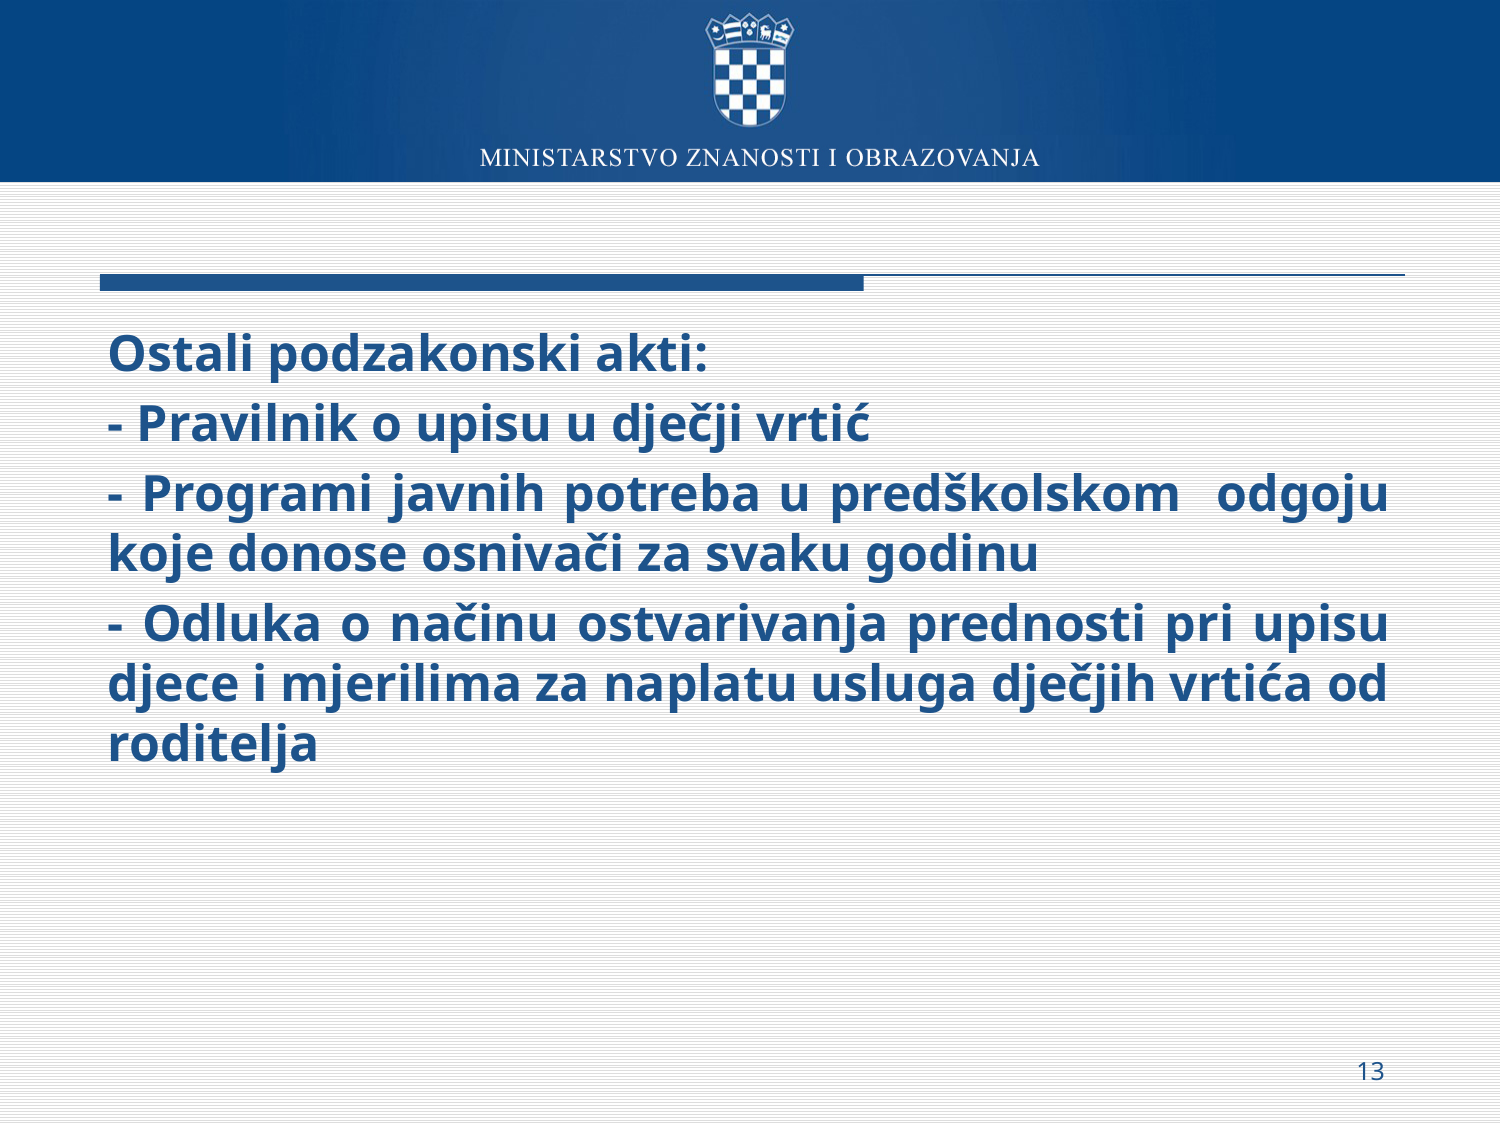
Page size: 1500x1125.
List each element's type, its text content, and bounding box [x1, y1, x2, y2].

slide_number 13 [1074, 1048, 1400, 1106]
list Ostali podzakonski akti: - Pravilnik o upisu u dječji vrtić - Programi javnih potreba u predškolskom odgoju koje donose osnivači za svaku godinu - Odluka o načinu ostvarivanja prednosti pri upisu djece i mjerilima za naplatu usluga dječjih vrtića od roditelja [92, 314, 1406, 946]
picture [0, 0, 1500, 182]
